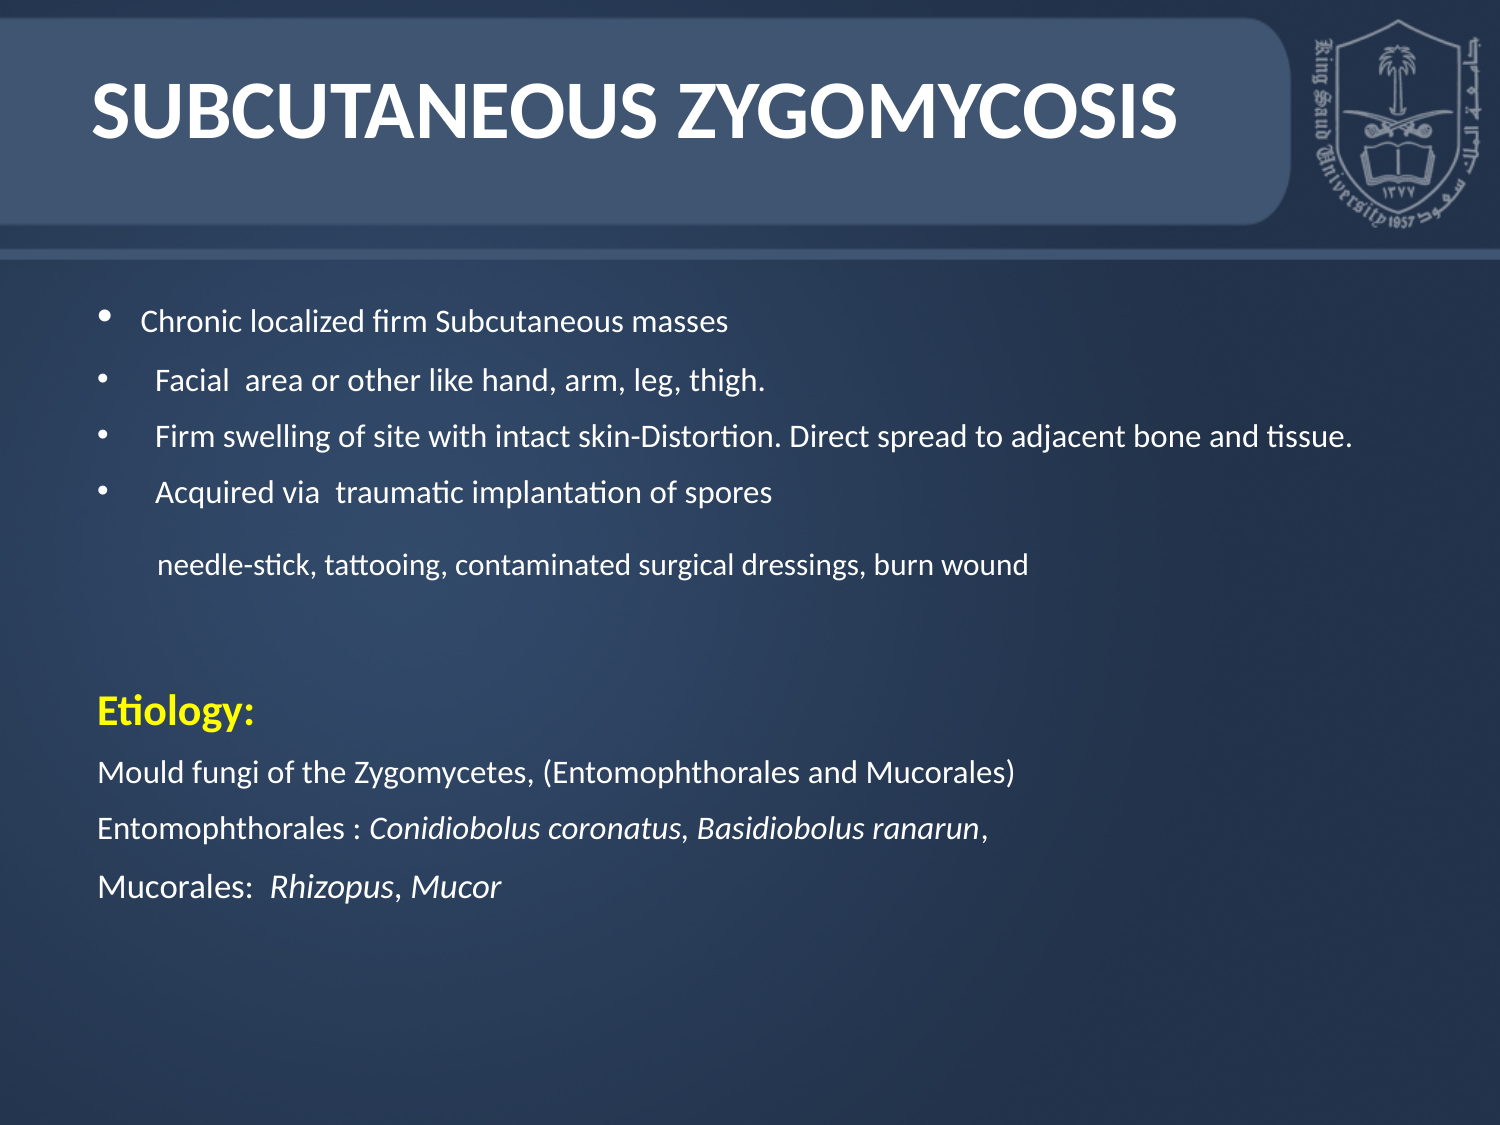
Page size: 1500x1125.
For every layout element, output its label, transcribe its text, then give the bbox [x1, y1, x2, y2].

title Subcutaneous zygomycosis [76, 47, 1352, 138]
list Chronic localized firm Subcutaneous masses Facial area or other like hand, arm, leg, thigh. Firm swelling of site with intact skin-Distortion. Direct spread to adjacent bone and tissue. Acquired via traumatic implantation of spores needle-stick, tattooing, contaminated surgical dressings, burn wound Etiology: Mould fungi of the Zygomycetes, (Entomophthorales and Mucorales) Entomophthorales : Conidiobolus coronatus, Basidiobolus ranarun, Mucorales: Rhizopus, Mucor [81, 274, 1424, 913]
picture [0, 0, 1500, 1125]
